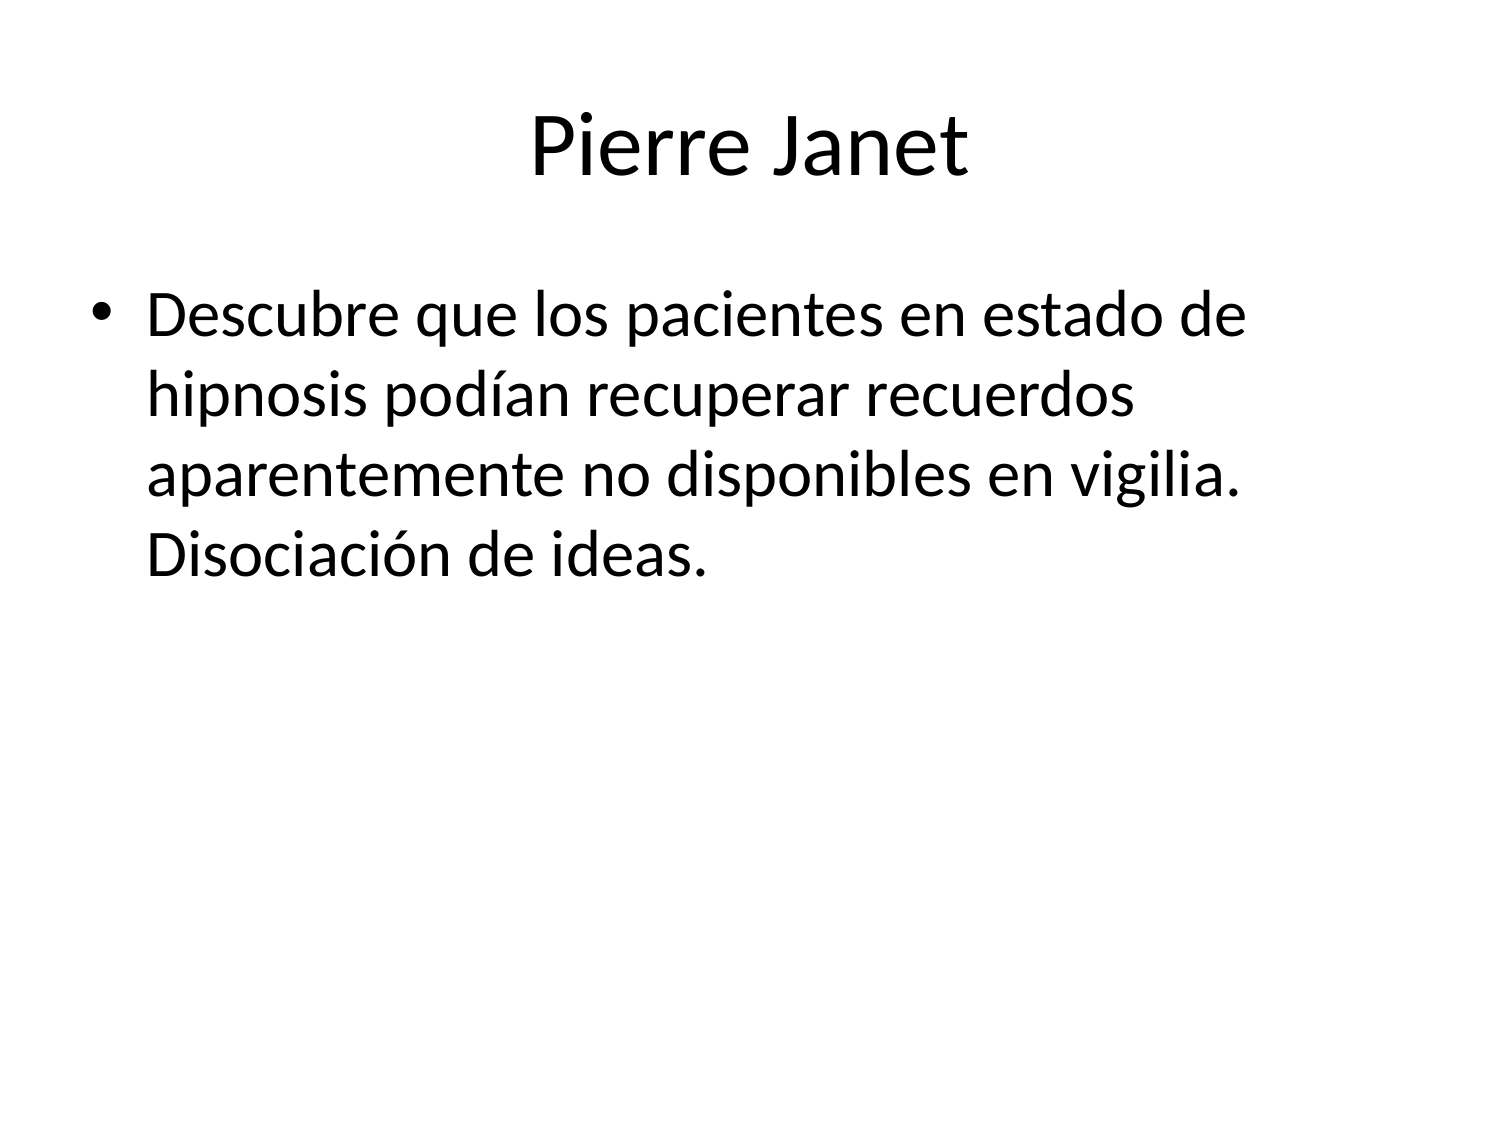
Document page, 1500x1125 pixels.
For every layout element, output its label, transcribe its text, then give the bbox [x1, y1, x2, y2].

list Descubre que los pacientes en estado de hipnosis podían recuperar recuerdos aparentemente no disponibles en vigilia. Disociación de ideas. [75, 262, 1425, 1005]
title Pierre Janet [75, 45, 1425, 233]
